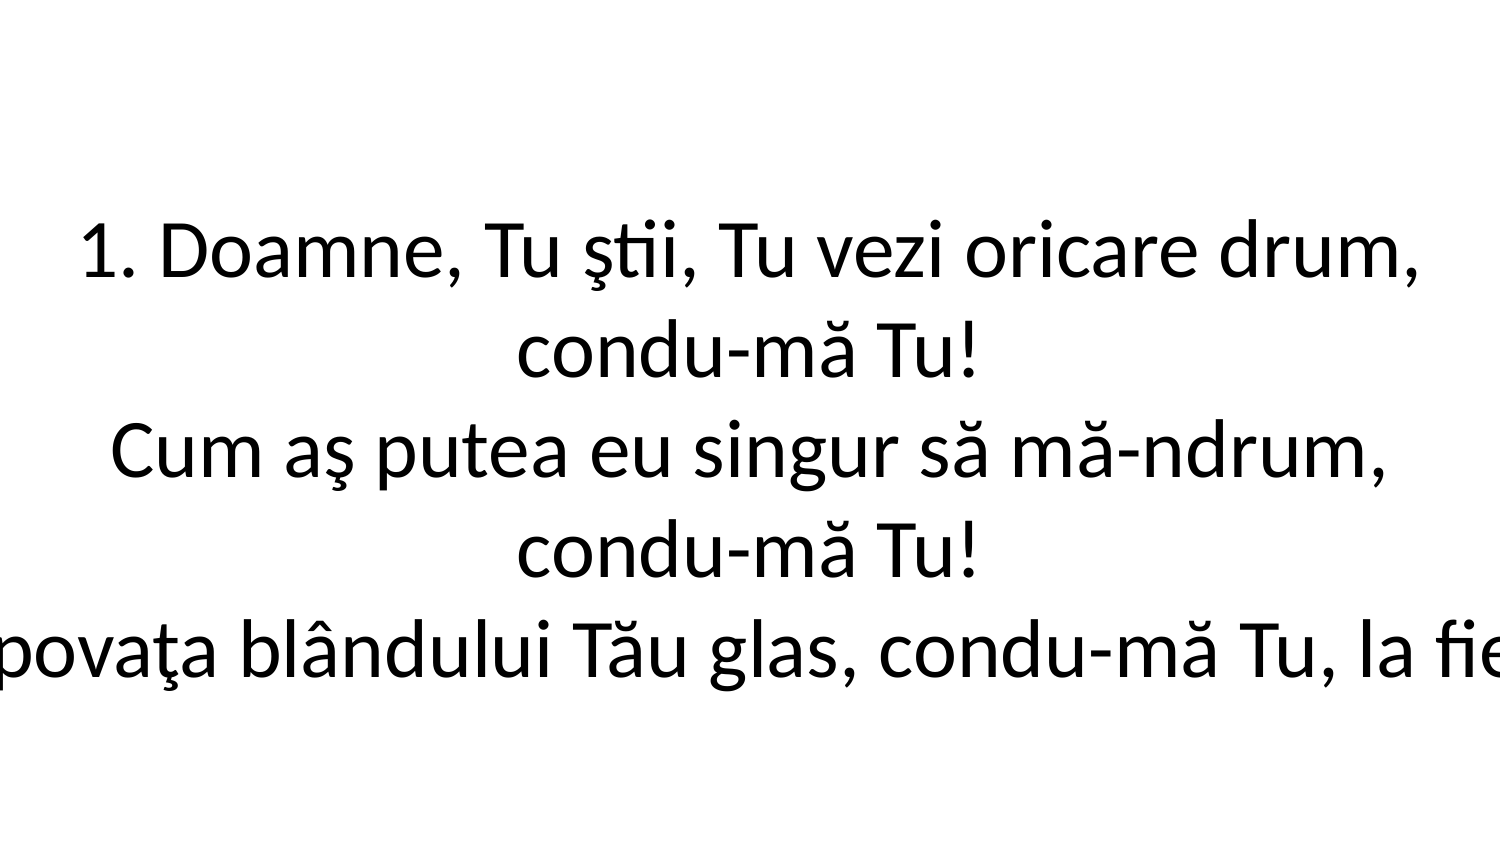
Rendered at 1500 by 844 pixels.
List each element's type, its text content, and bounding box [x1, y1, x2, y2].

text_box 1. Doamne, Tu ştii, Tu vezi oricare drum, condu-mă Tu! Cum aş putea eu singur să mă-ndrum, condu-mă Tu! Dă-mi Tu povaţa blândului Tău glas, condu-mă Tu, la fiecare pas! [0, 142, 1500, 702]
